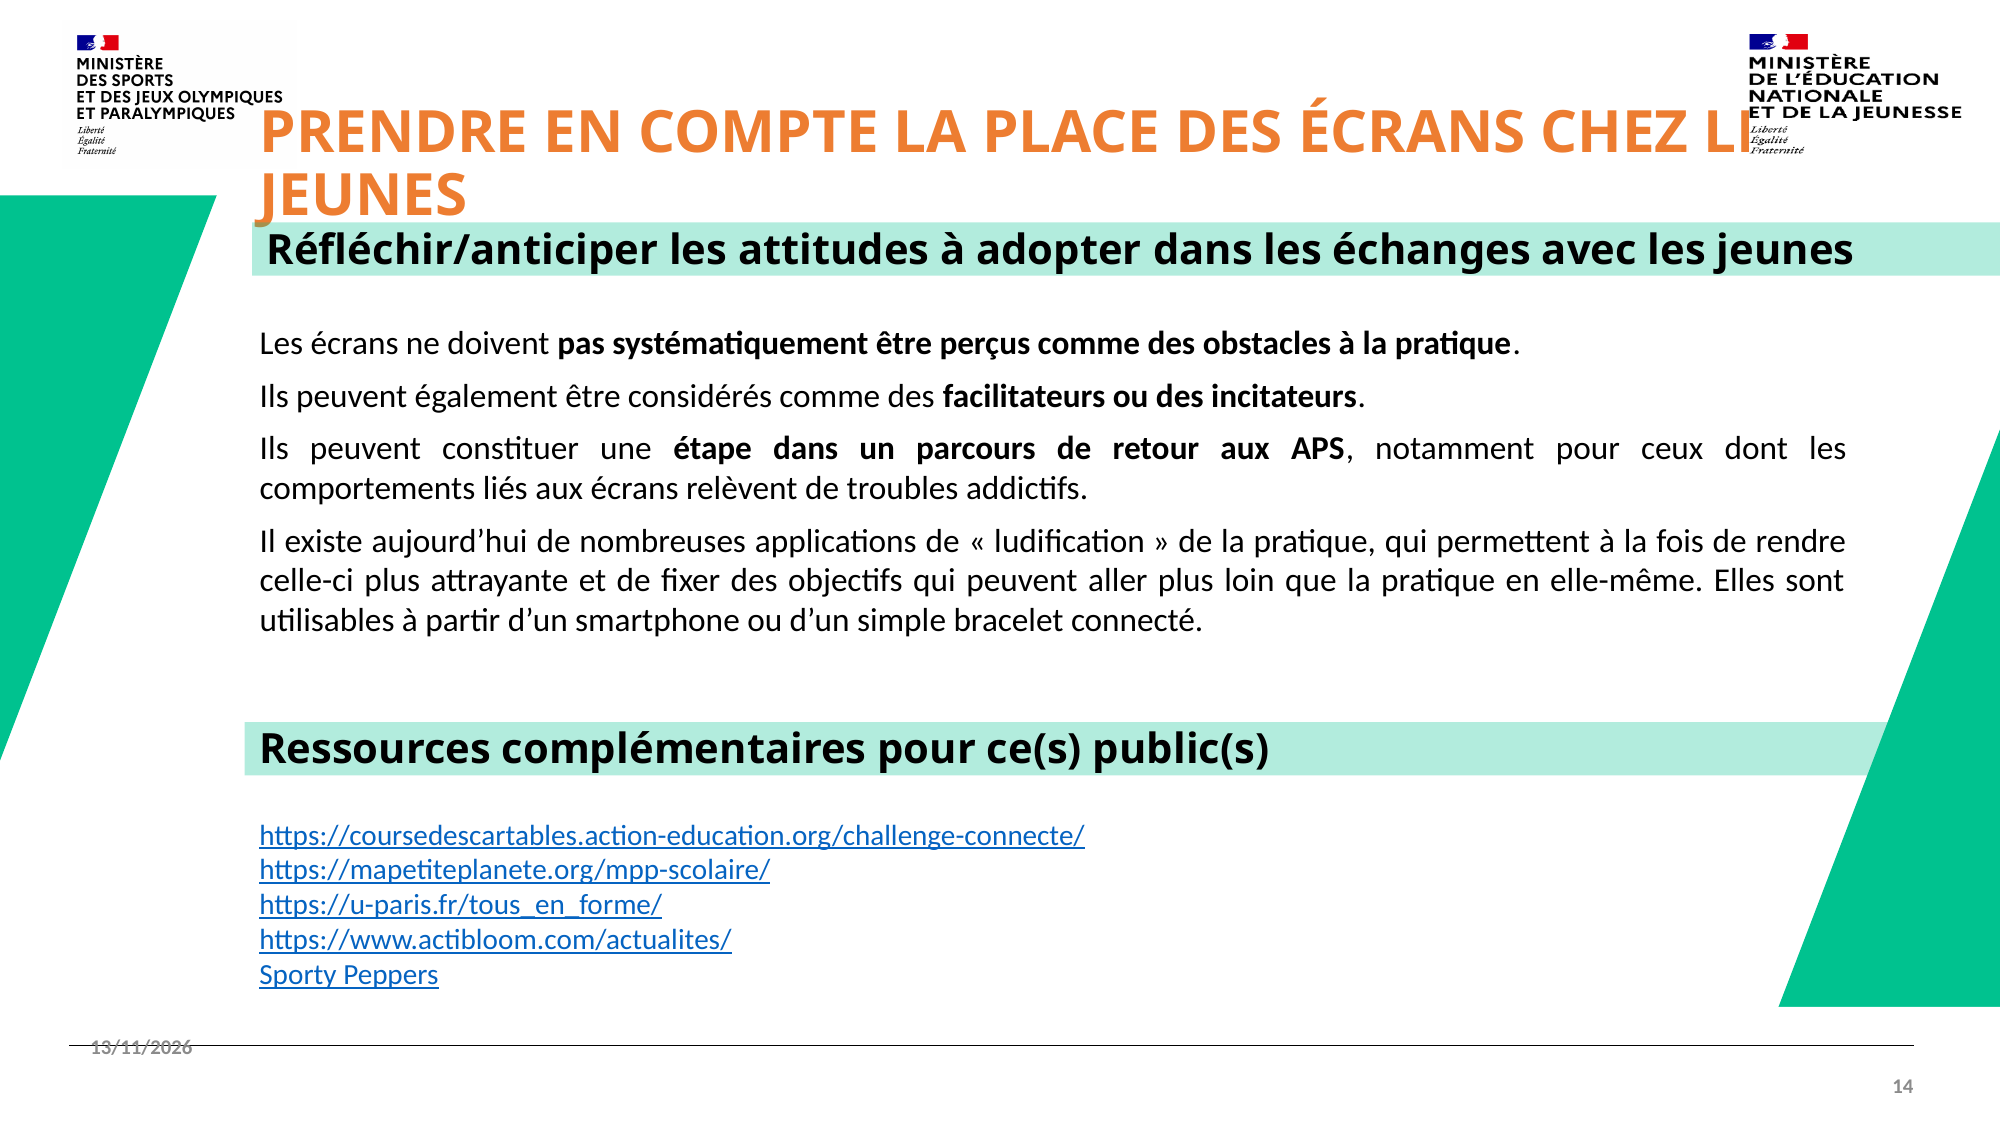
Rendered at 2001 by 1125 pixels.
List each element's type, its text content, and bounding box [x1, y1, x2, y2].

text_box Réfléchir/anticiper les attitudes à adopter dans les échanges avec les jeunes [252, 222, 2000, 276]
text_box https://coursedescartables.action-education.org/challenge-connecte/ https://mapetiteplanete.org/mpp-scolaire/ https://u-paris.fr/tous_en_forme/ https://www.actibloom.com/actualites/ Sporty Peppers [244, 808, 1914, 998]
text_box Ressources complémentaires pour ce(s) public(s) [244, 722, 1993, 776]
picture [1749, 34, 1963, 155]
text_box Les écrans ne doivent pas systématiquement être perçus comme des obstacles à la pratique. Ils peuvent également être considérés comme des facilitateurs ou des incitateurs. Ils peuvent constituer une étape dans un parcours de retour aux APS, notamment pour ceux dont les comportements liés aux écrans relèvent de troubles addictifs. Il existe aujourd’hui de nombreuses applications de « ludification » de la pratique, qui permettent à la fois de rendre celle-ci plus attrayante et de fixer des objectifs qui peuvent aller plus loin que la pratique en elle-même. Elles sont utilisables à partir d’un smartphone ou d’un simple bracelet connecté. [244, 314, 1862, 646]
slide_number 14 [1618, 1046, 1914, 1125]
title PRENDRE EN COMPTE LA PLACE des écrans CHEZ LES JEUNES [244, 90, 1963, 239]
picture [62, 20, 297, 169]
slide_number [75, 1016, 526, 1077]
